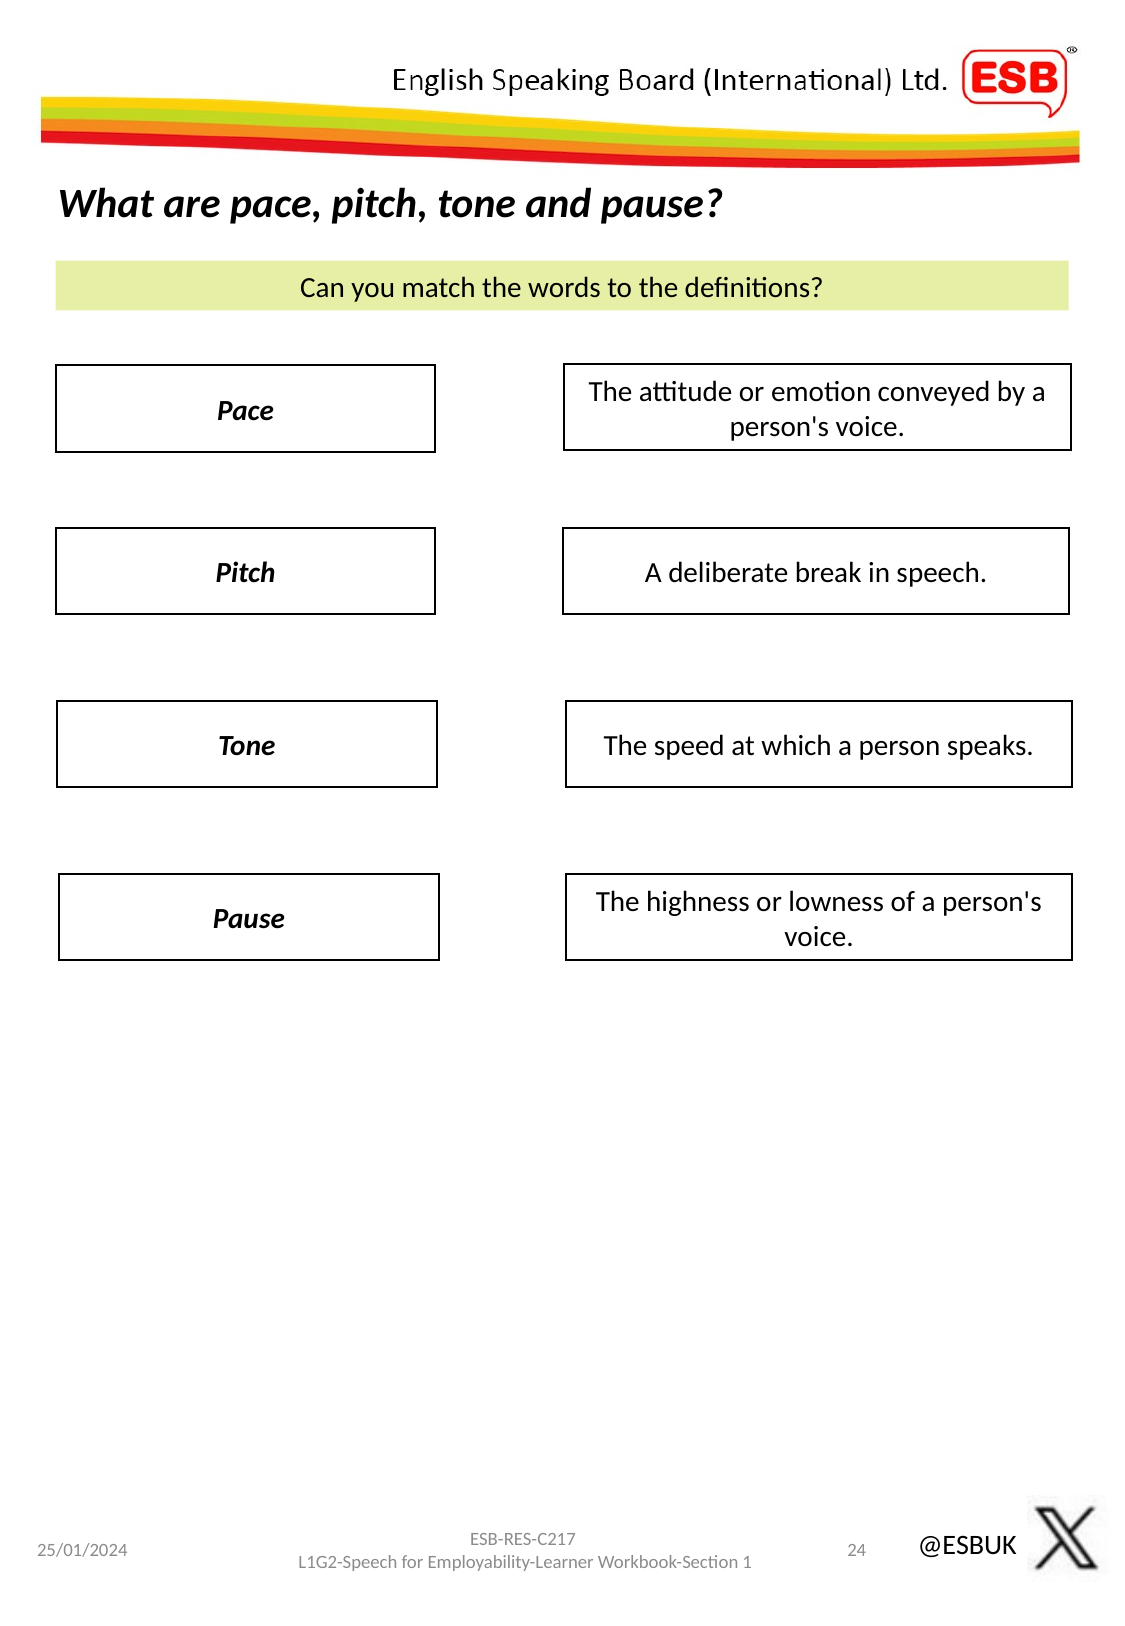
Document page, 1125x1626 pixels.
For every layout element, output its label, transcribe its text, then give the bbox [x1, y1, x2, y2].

footer ESB-RES-C217 L1G2-Speech for Employability-Learner Workbook-Section 1 [275, 1506, 697, 1593]
text_box Pace [55, 364, 436, 453]
text_box The attitude or emotion conveyed by a person's voice. [563, 363, 1072, 451]
slide_number 24 [697, 1506, 882, 1593]
picture [0, 1, 1125, 234]
title What are pace, pitch, tone and pause? [42, 139, 1049, 270]
text_box The highness or lowness of a person's voice. [565, 873, 1073, 961]
text_box A deliberate break in speech. [562, 527, 1070, 615]
picture [1027, 1495, 1110, 1582]
text_box Pause [58, 873, 440, 961]
text_box Pitch [55, 527, 436, 615]
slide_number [22, 1506, 275, 1593]
text_box The speed at which a person speaks. [565, 700, 1073, 788]
text_box Tone [56, 700, 438, 788]
text_box Can you match the words to the definitions? [55, 260, 1069, 311]
